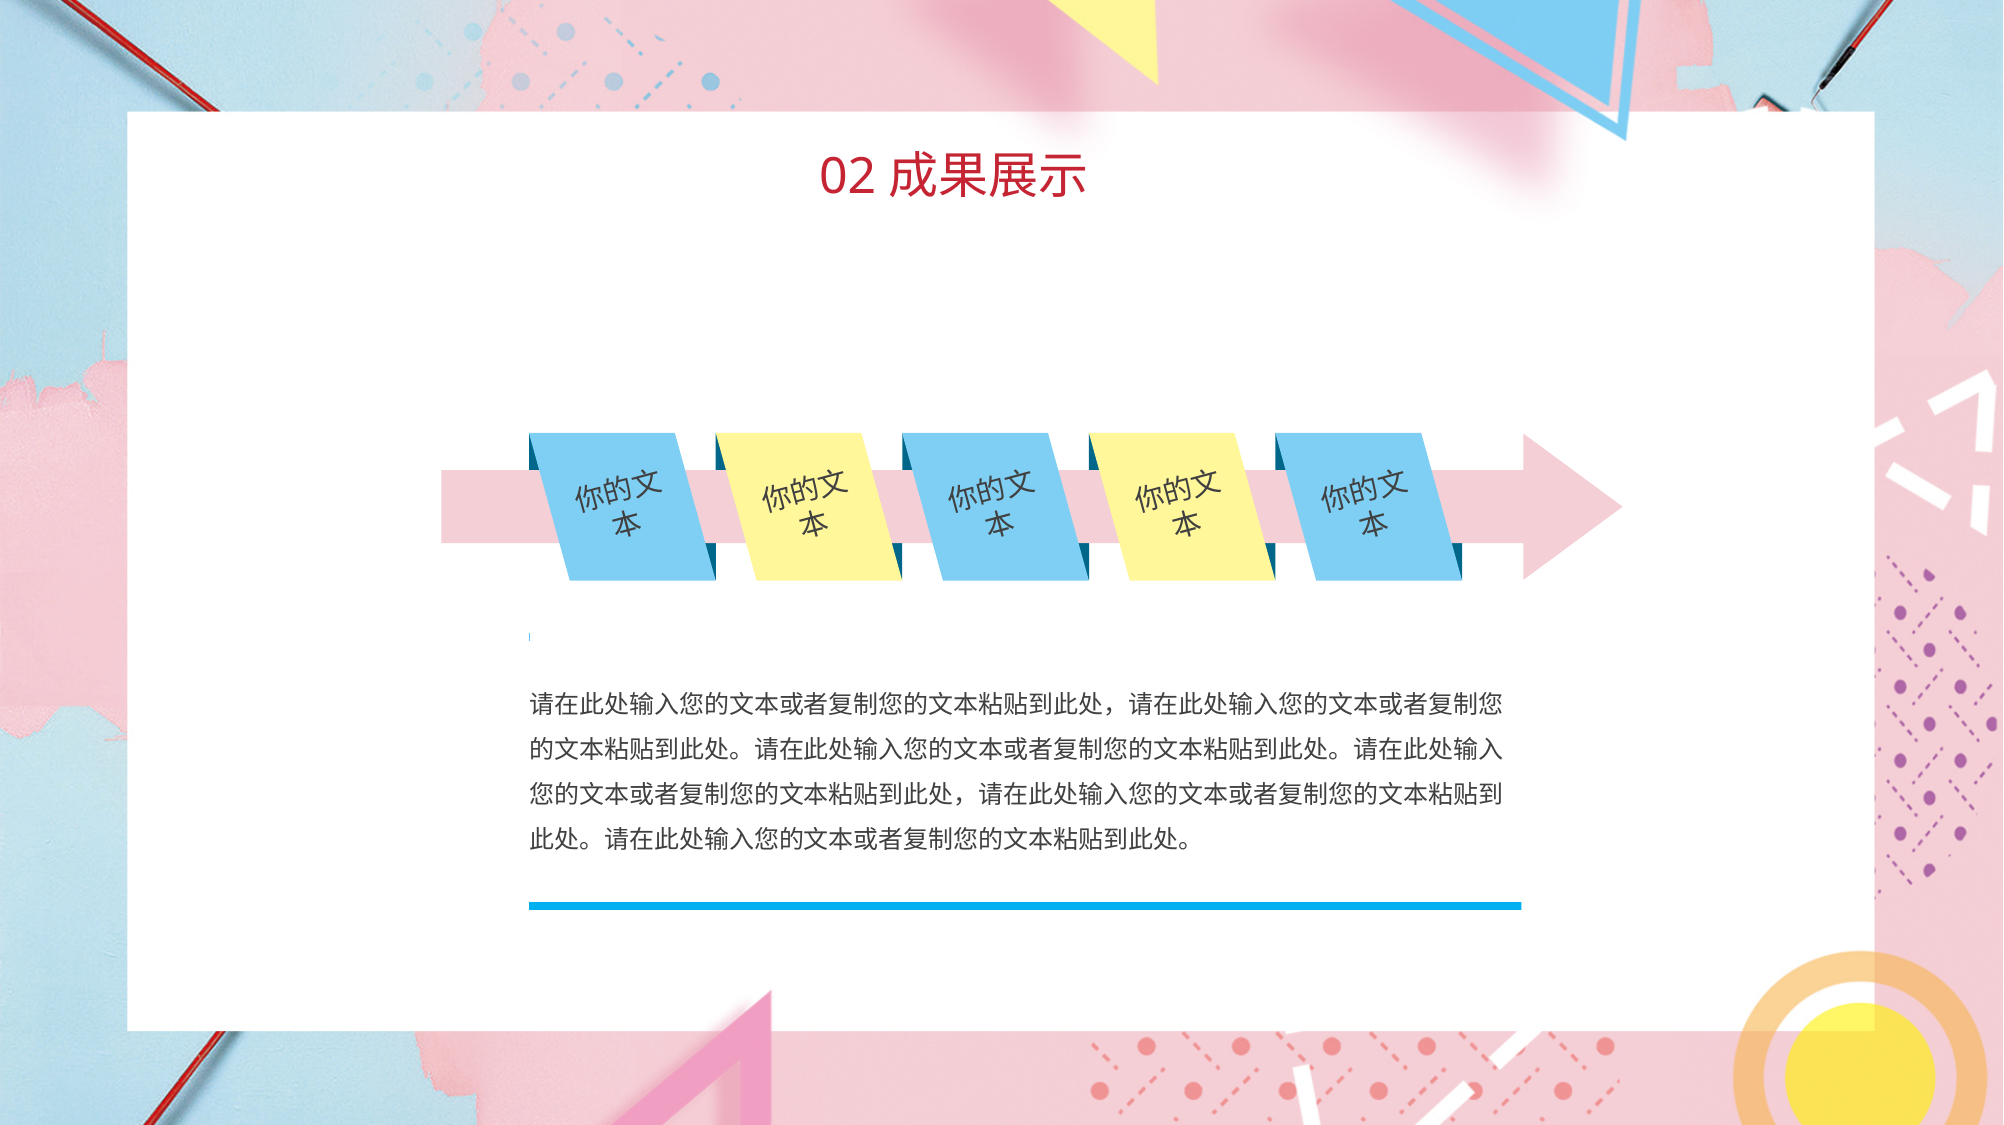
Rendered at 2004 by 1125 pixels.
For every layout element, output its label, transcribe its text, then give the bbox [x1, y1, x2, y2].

text_box 02成果展示 [804, 136, 1199, 212]
picture [0, 0, 2004, 1125]
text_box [441, 410, 1623, 603]
